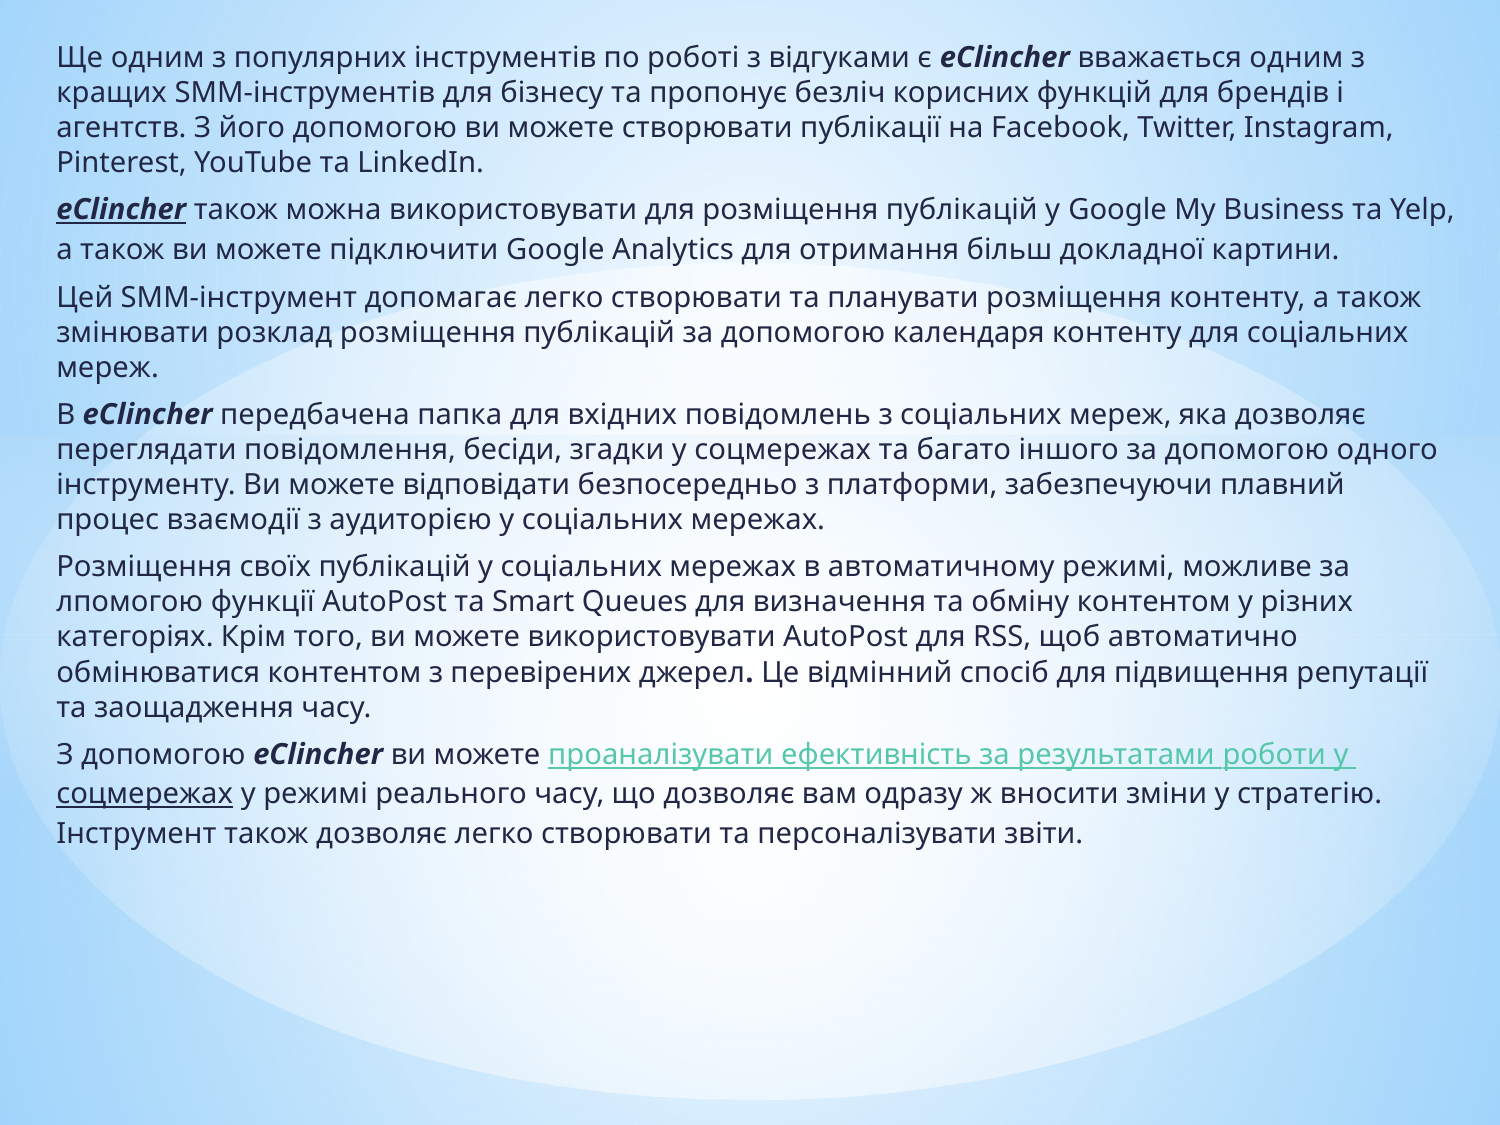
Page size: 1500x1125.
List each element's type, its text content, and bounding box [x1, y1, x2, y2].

subtitle Ще одним з популярних інструментів по роботі з відгуками є eClincher вважається одним з кращих SMM-інструментів для бізнесу та пропонує безліч корисних функцій для брендів і агентств. З його допомогою ви можете створювати публікації на Facebook, Twitter, Instagram, Pinterest, YouTube та LinkedIn. eClincher також можна використовувати для розміщення публікацій у Google My Business та Yelp, а також ви можете підключити Google Analytics для отримання більш докладної картини. Цей SMM-інструмент допомагає легко створювати та планувати розміщення контенту, а також змінювати розклад розміщення публікацій за допомогою календаря контенту для соціальних мереж. В eClincher передбачена папка для вхідних повідомлень з соціальних мереж, яка дозволяє переглядати повідомлення, бесіди, згадки у соцмережах та багато іншого за допомогою одного інструменту. Ви можете відповідати безпосередньо з платформи, забезпечуючи плавний процес взаємодії з аудиторією у соціальних мережах. Розміщення своїх публікацій у соціальних мережах в автоматичному режимі, можливе за лпомогою функції AutoPost та Smart Queues для визначення та обміну контентом у різних категоріях. Крім того, ви можете використовувати AutoPost для RSS, щоб автоматично обмінюватися контентом з перевірених джерел. Це відмінний спосіб для підвищення репутації та заощадження часу. З допомогою eClincher ви можете проаналізувати ефективність за результатами роботи у соцмережах у режимі реального часу, що дозволяє вам одразу ж вносити зміни у стратегію. Інструмент також дозволяє легко створювати та персоналізувати звіти. [41, 30, 1471, 1094]
